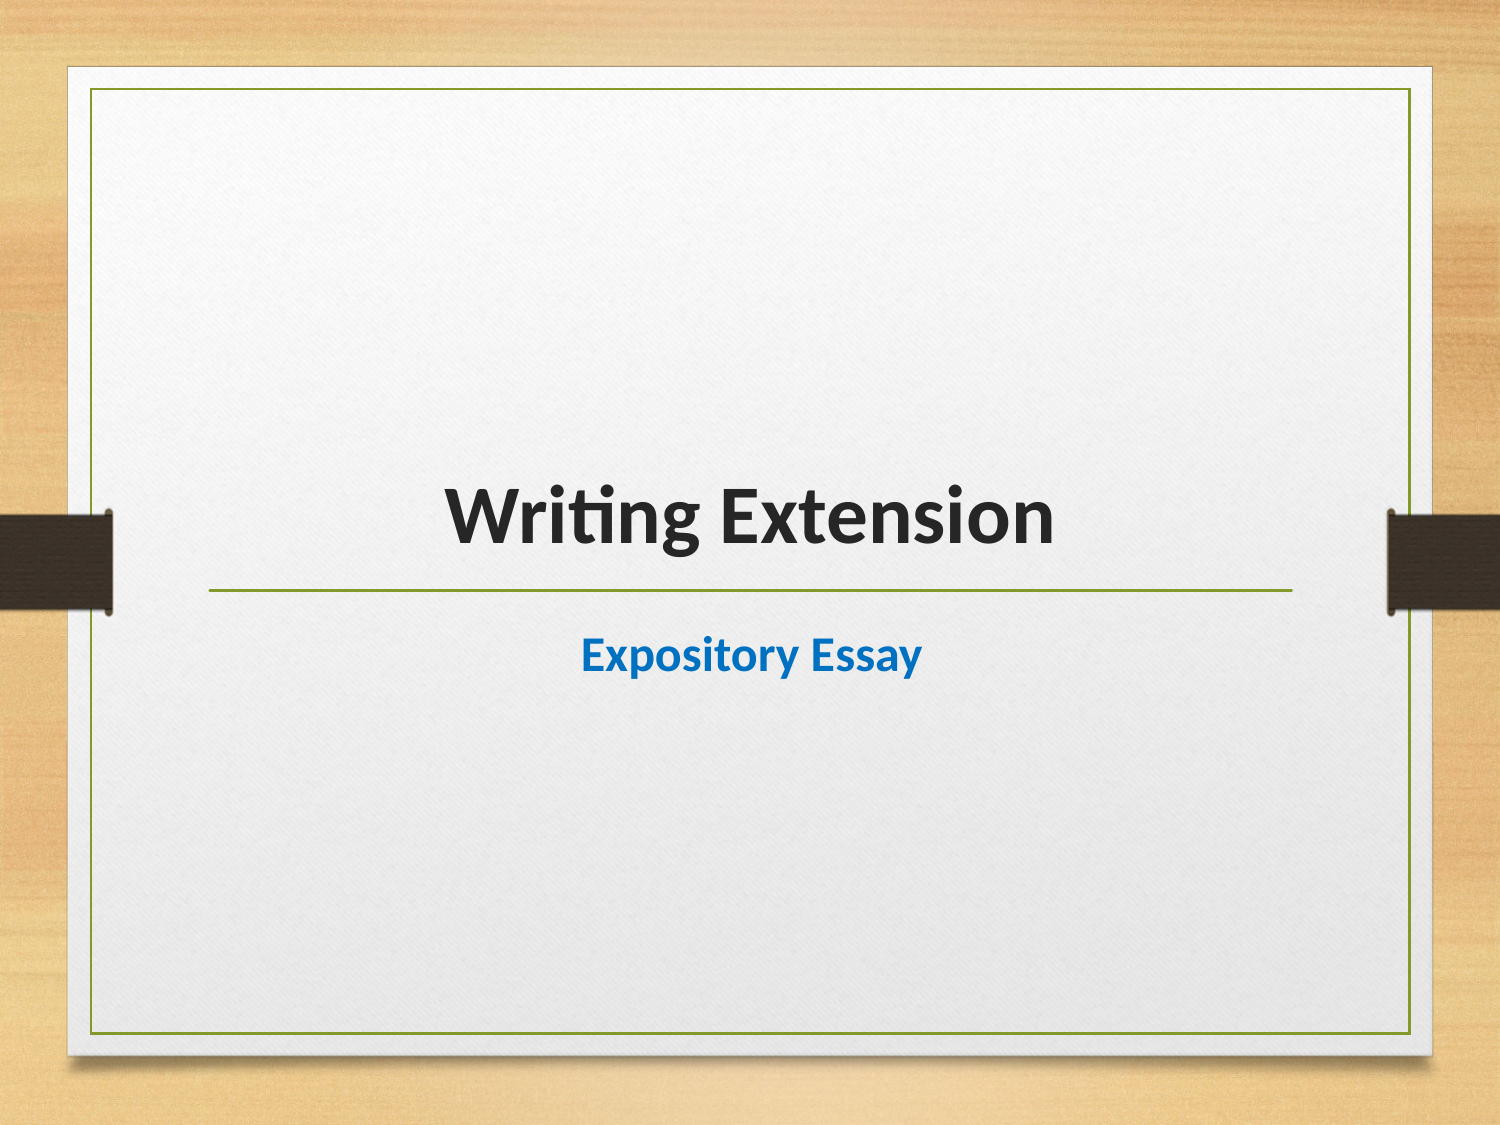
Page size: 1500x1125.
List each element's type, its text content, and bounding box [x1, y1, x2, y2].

title Writing Extension [209, 269, 1292, 569]
list Expository Essay [196, 613, 1308, 862]
picture [0, 0, 1500, 1125]
